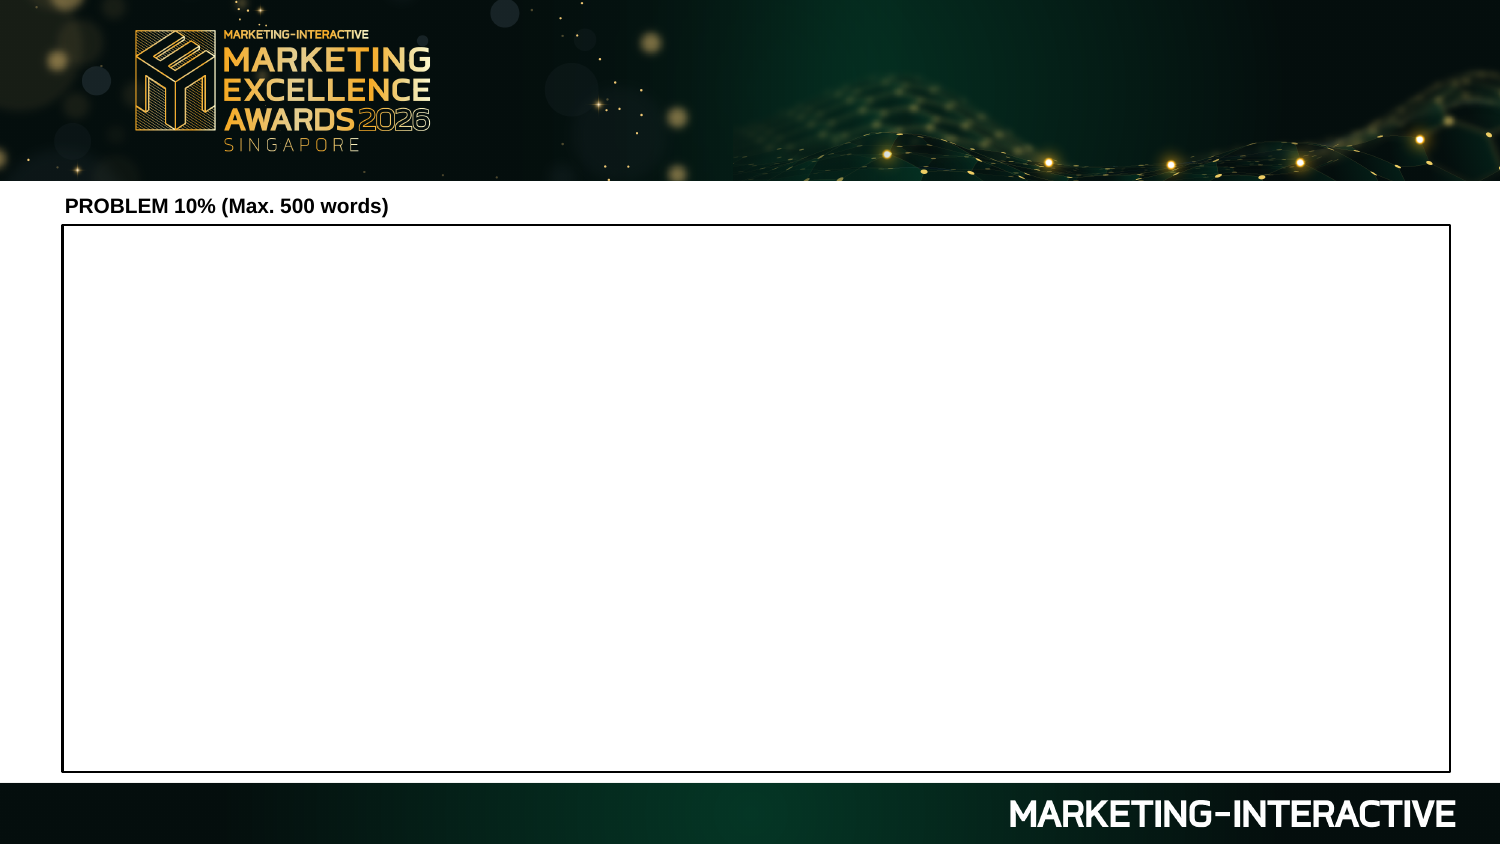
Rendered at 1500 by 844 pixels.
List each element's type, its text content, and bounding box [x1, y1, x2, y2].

text_box PROBLEM 10% (Max. 500 words) [49, 182, 1463, 226]
picture [0, 0, 1500, 844]
text_box [60, 223, 1452, 774]
